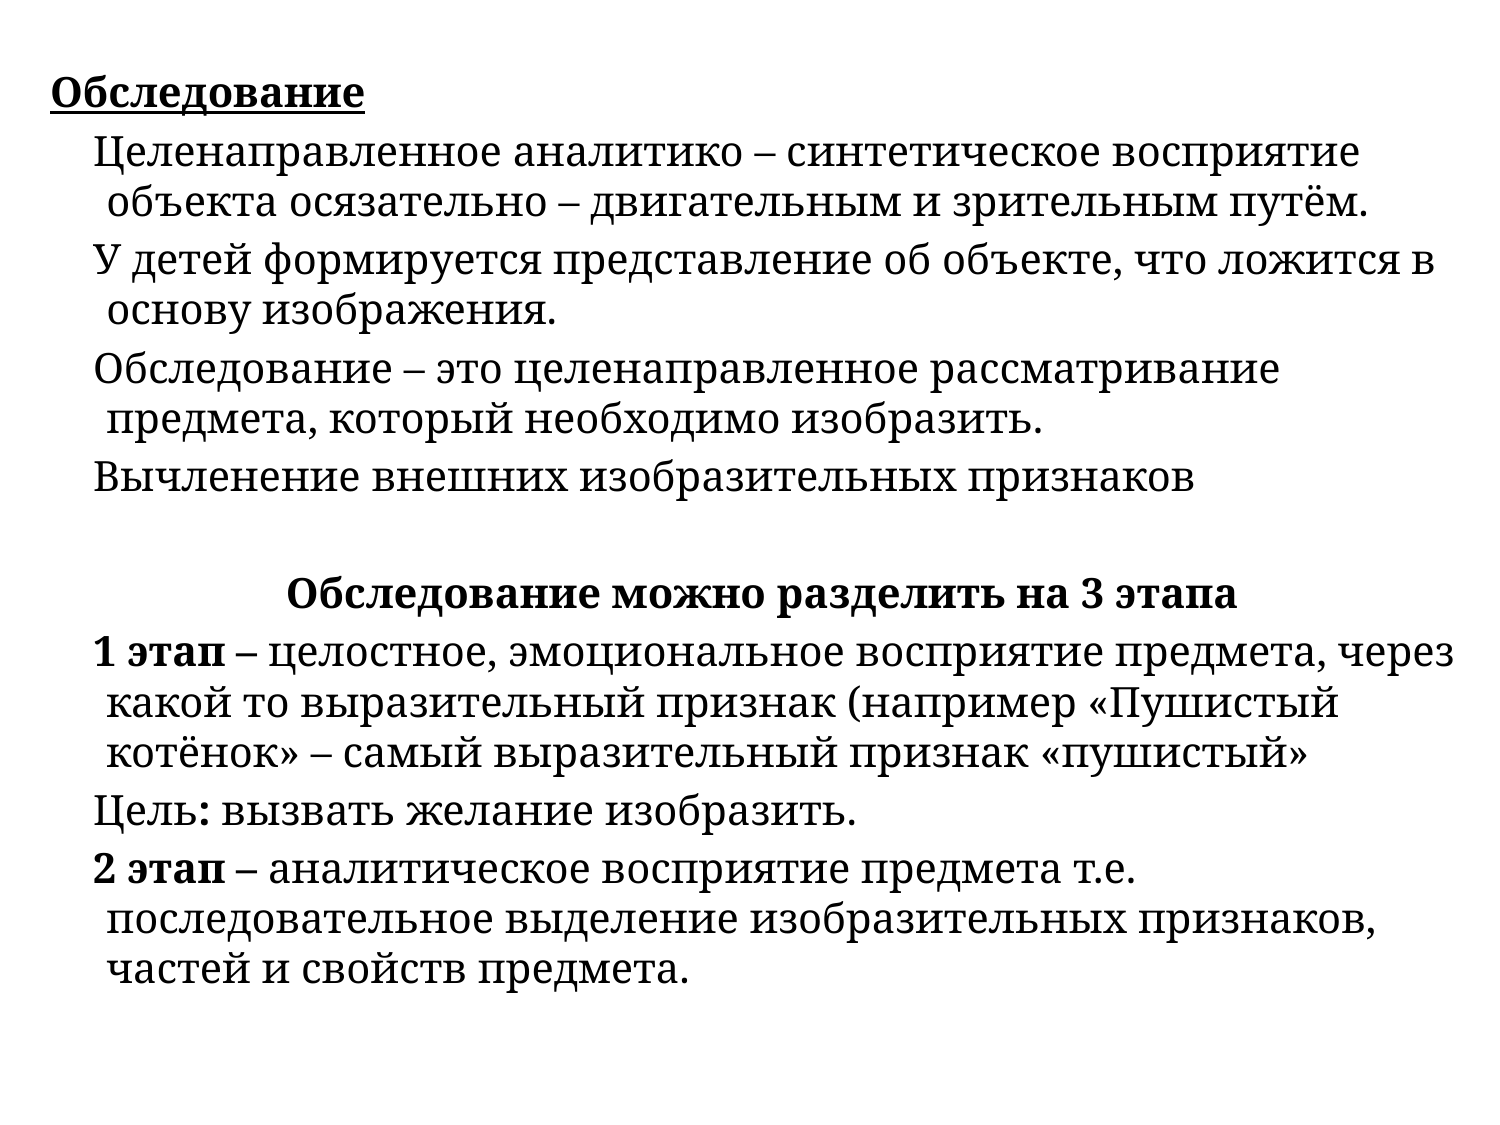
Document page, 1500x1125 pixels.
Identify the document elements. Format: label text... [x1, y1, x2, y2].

list Обследование Целенаправленное аналитико – синтетическое восприятие объекта осязательно – двигательным и зрительным путём. У детей формируется представление об объекте, что ложится в основу изображения. Обследование – это целенаправленное рассматривание предмета, который необходимо изобразить. Вычленение внешних изобразительных признаков Обследование можно разделить на 3 этапа 1 этап – целостное, эмоциональное восприятие предмета, через какой то выразительный признак (например «Пушистый котёнок» – самый выразительный признак «пушистый» Цель: вызвать желание изобразить. 2 этап – аналитическое восприятие предмета т.е. последовательное выделение изобразительных признаков, частей и свойств предмета. [35, 58, 1500, 1102]
